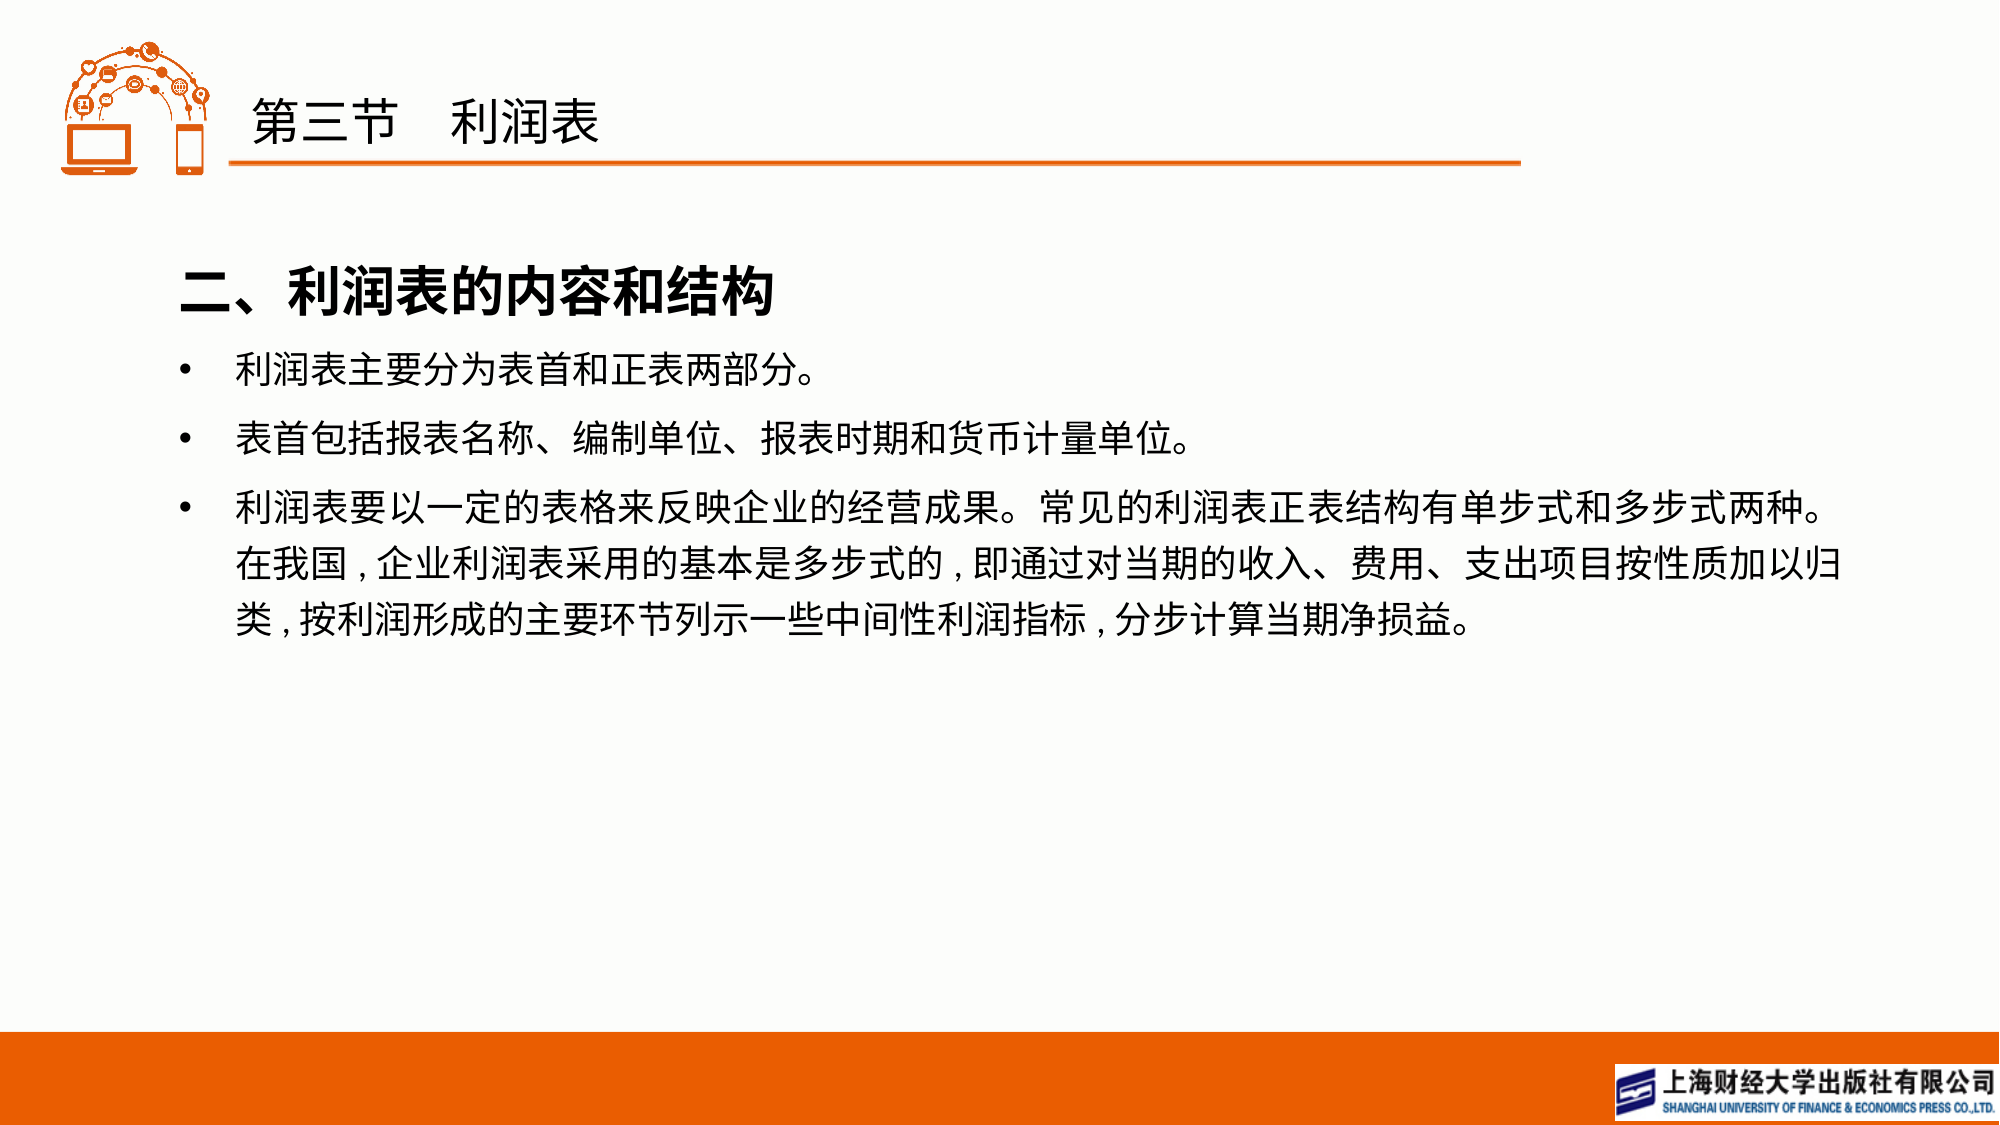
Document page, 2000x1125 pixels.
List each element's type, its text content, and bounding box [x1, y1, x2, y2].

title 第三节 利润表 [235, 82, 1605, 189]
list 二、利润表的内容和结构 利润表主要分为表首和正表两部分。 表首包括报表名称、编制单位、报表时期和货币计量单位。 利润表要以一定的表格来反映企业的经营成果。常见的利润表正表结构有单步式和多步式两种。在我国,企业利润表采用的基本是多步式的,即通过对当期的收入、费用、支出项目按性质加以归类,按利润形成的主要环节列示一些中间性利润指标,分步计算当期净损益。 [163, 227, 1858, 1049]
picture [0, 0, 2000, 1125]
